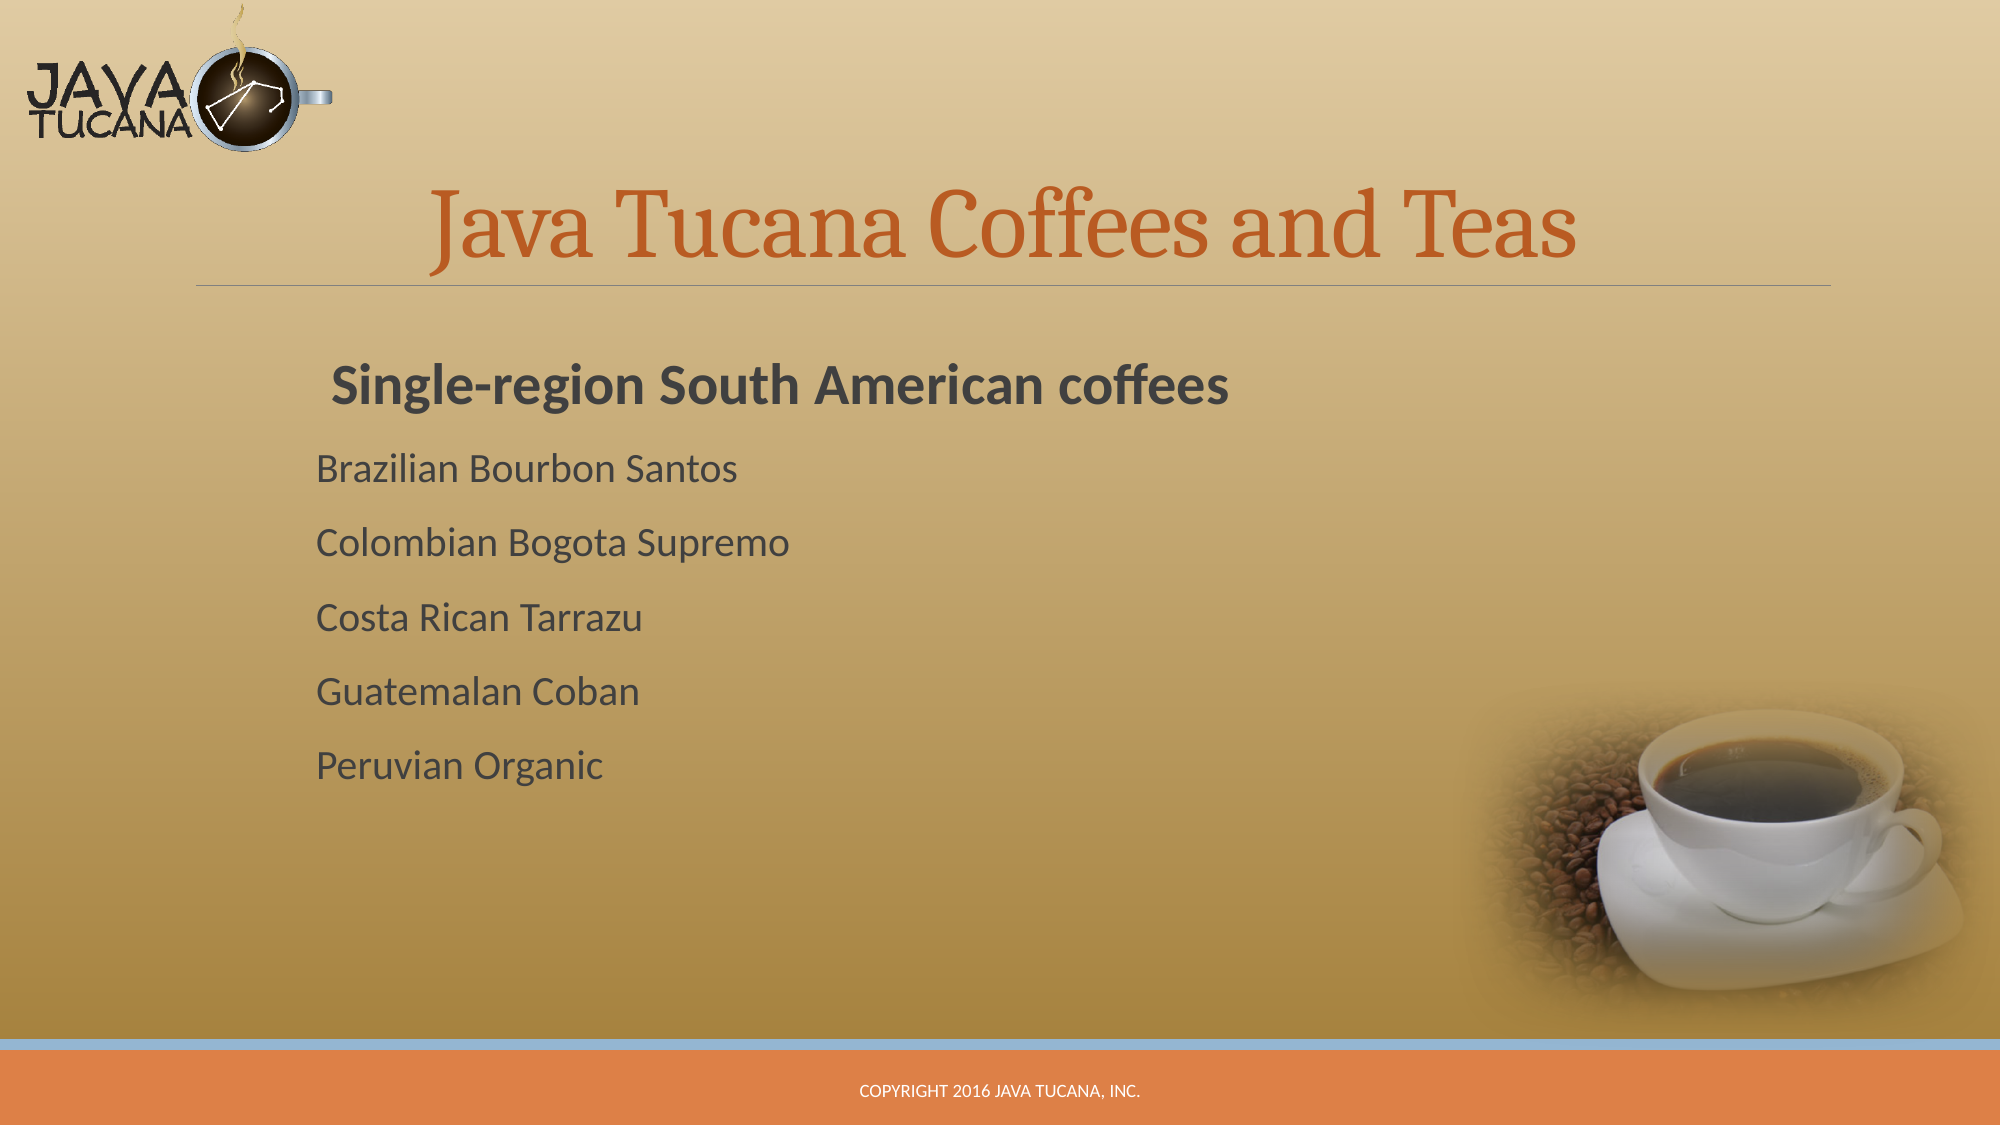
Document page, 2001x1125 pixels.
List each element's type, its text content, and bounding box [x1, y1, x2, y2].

title Java Tucana Coffees and Teas [180, 47, 1830, 285]
list Single-region South American coffees Brazilian Bourbon Santos Colombian Bogota Supremo Costa Rican Tarrazu Guatemalan Coban Peruvian Organic [316, 347, 1694, 1005]
footer Copyright 2016 Java Tucana, Inc. [604, 1059, 1396, 1120]
picture [13, 0, 341, 159]
picture [1694, 806, 1863, 915]
